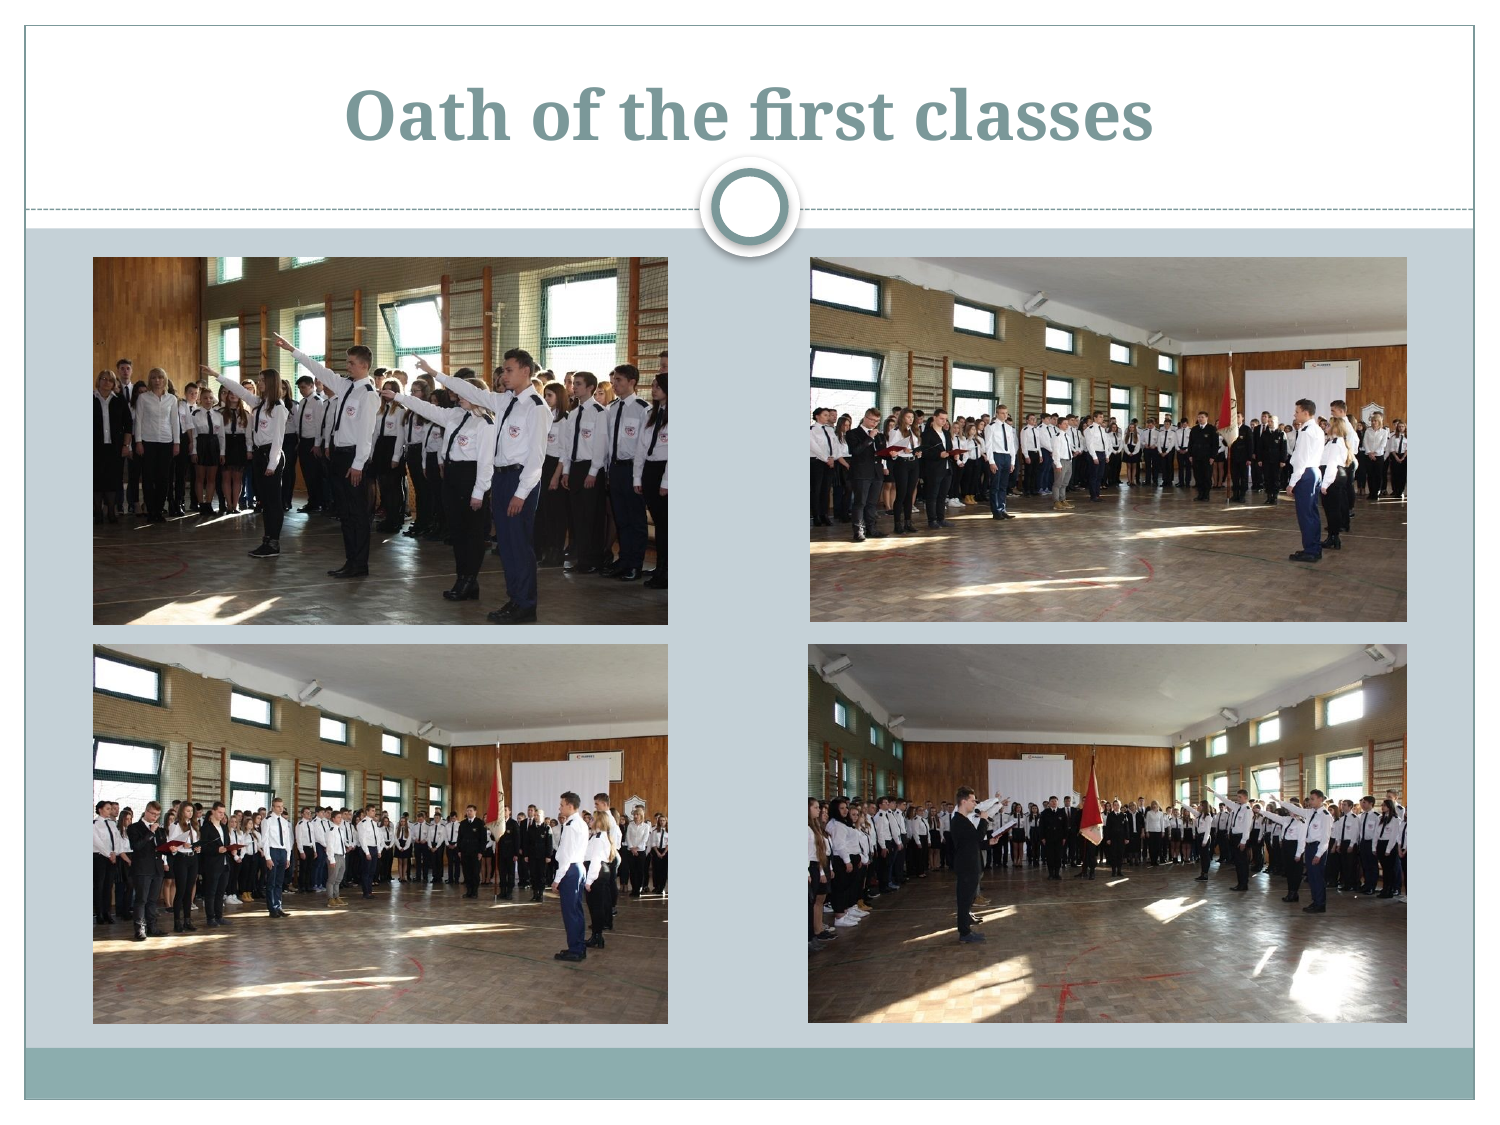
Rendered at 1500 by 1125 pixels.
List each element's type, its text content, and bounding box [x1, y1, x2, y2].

picture [808, 644, 1407, 1023]
picture [810, 257, 1407, 622]
title Oath of the first classes [49, 37, 1450, 162]
picture [93, 644, 669, 1024]
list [93, 257, 669, 625]
